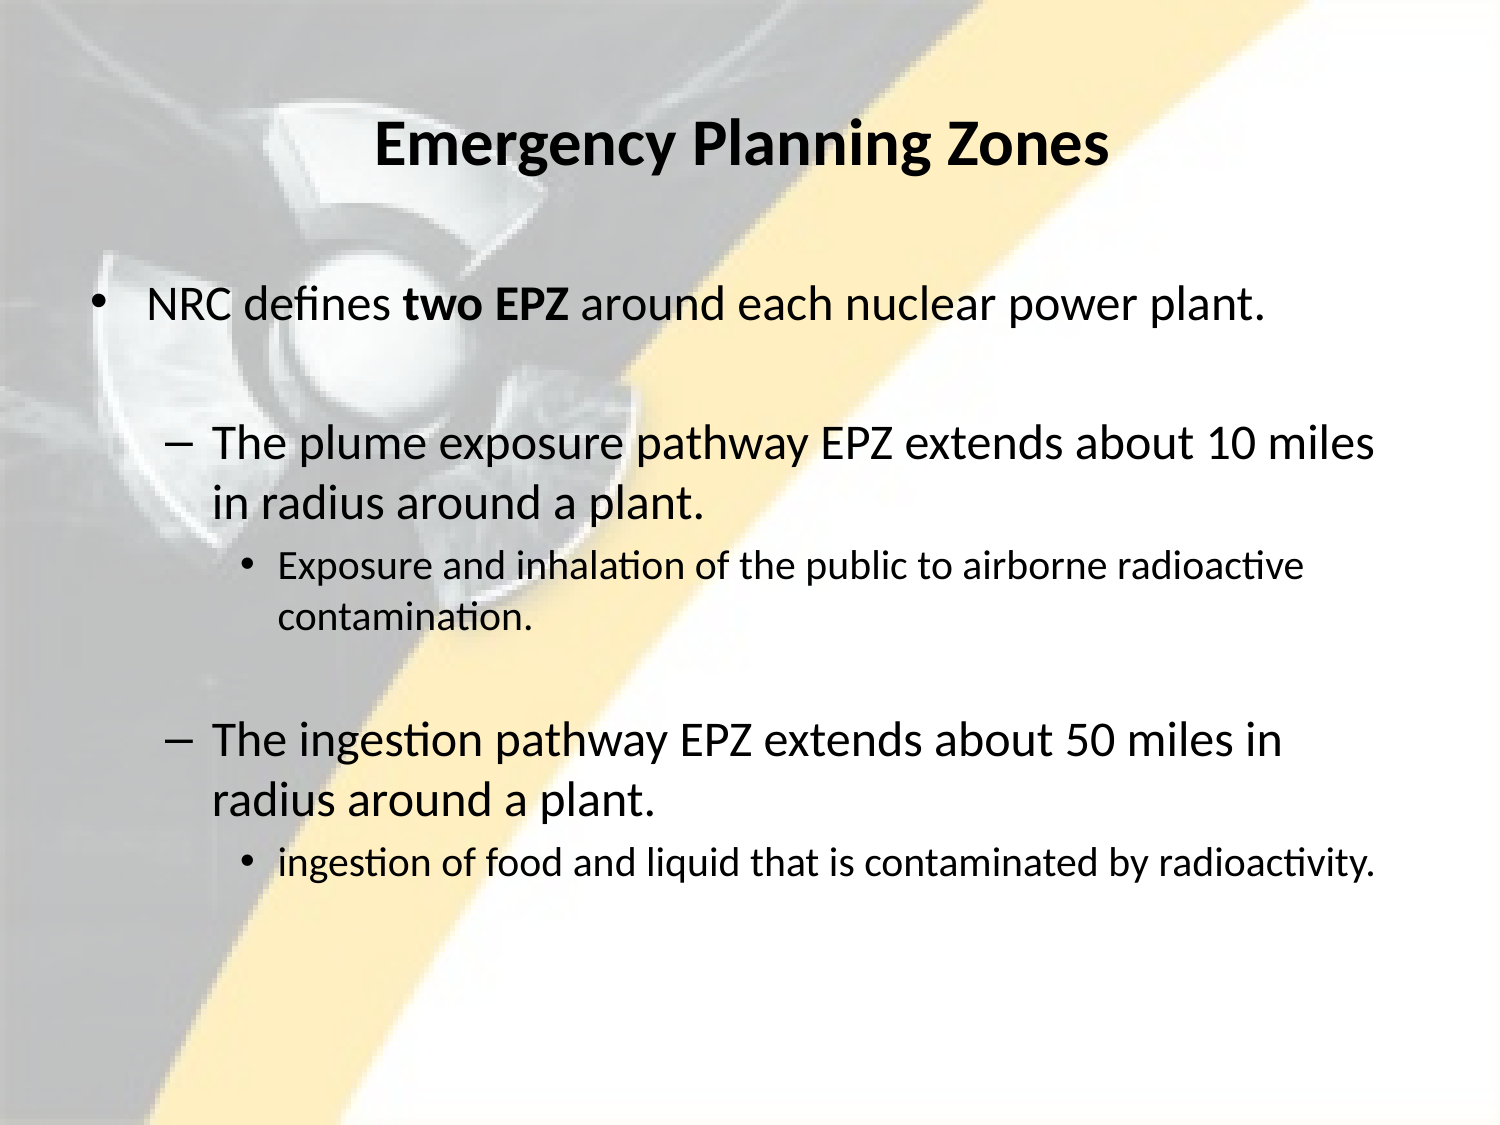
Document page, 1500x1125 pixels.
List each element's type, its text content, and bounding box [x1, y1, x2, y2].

list NRC defines two EPZ around each nuclear power plant. The plume exposure pathway EPZ extends about 10 miles in radius around a plant. Exposure and inhalation of the public to airborne radioactive contamination. The ingestion pathway EPZ extends about 50 miles in radius around a plant. ingestion of food and liquid that is contaminated by radioactivity. [75, 262, 1425, 1005]
title Emergency Planning Zones [75, 45, 1425, 233]
